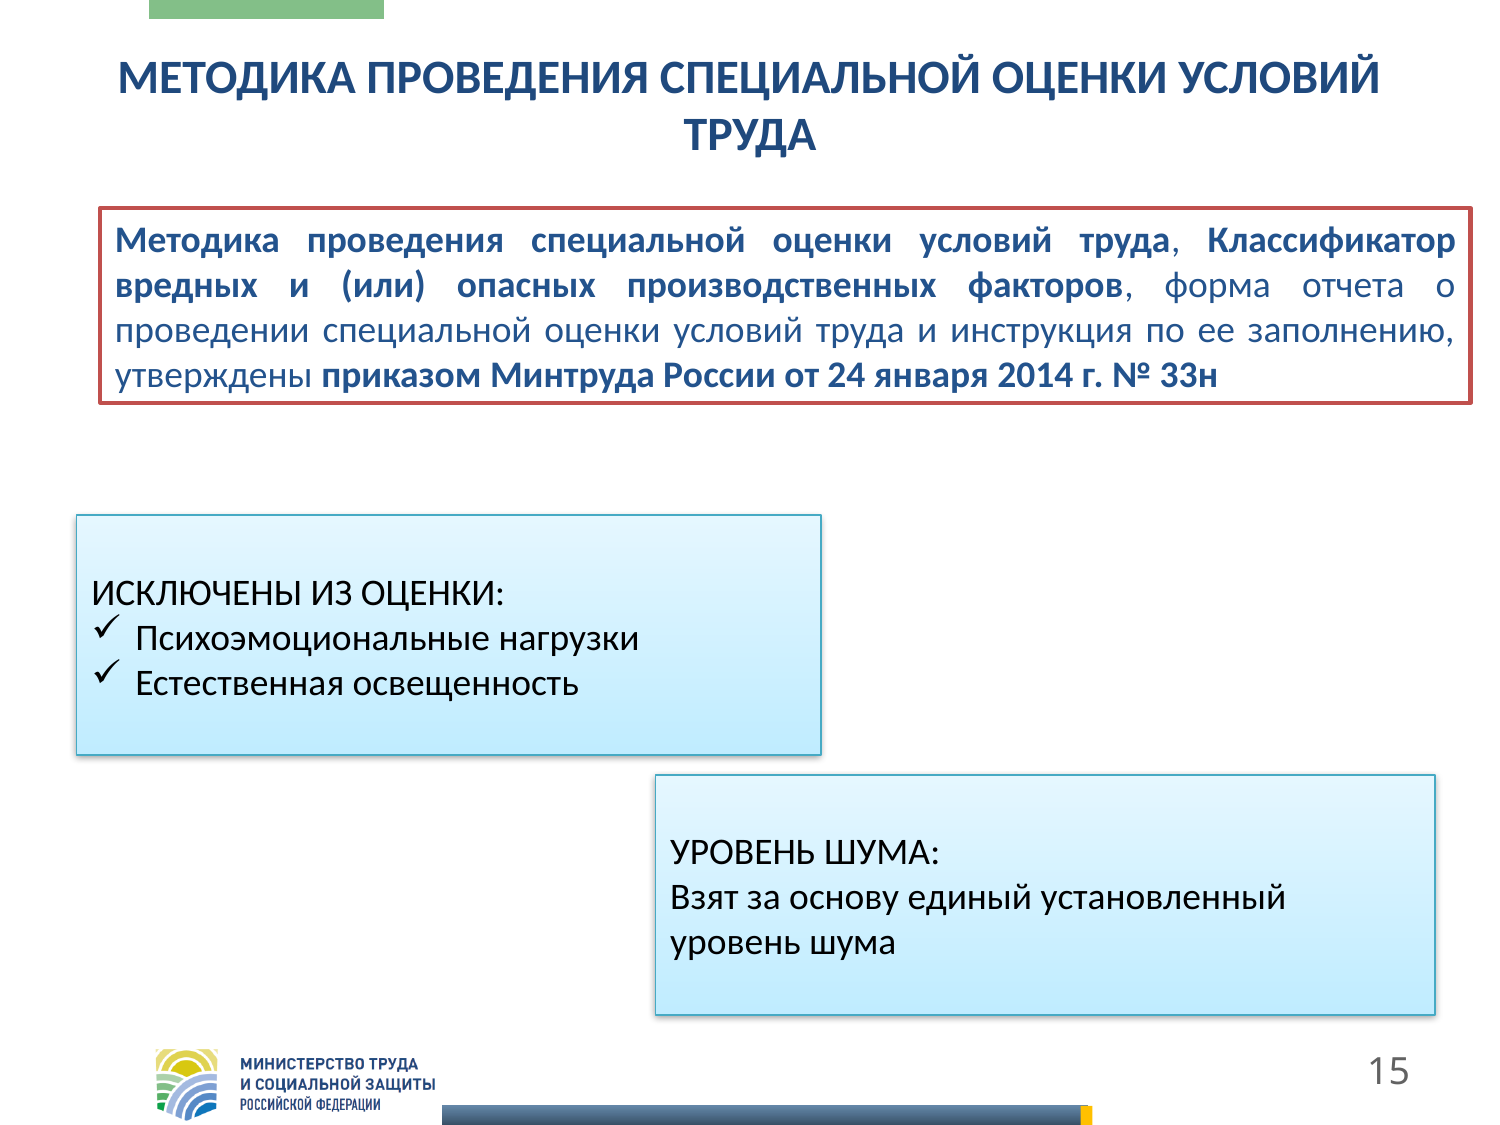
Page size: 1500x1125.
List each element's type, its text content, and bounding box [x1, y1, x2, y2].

text_box Методика проведения специальной оценки условий труда, Классификатор вредных и (или) опасных производственных факторов, форма отчета о проведении специальной оценки условий труда и инструкция по ее заполнению, утверждены приказом Минтруда России от 24 января 2014 г. № 33н [98, 206, 1473, 405]
picture [147, 1043, 444, 1125]
title МЕТОДИКА ПРОВЕДЕНИЯ СПЕЦИАЛЬНОЙ ОЦЕНКИ УСЛОВИЙ ТРУДА [40, 44, 1460, 162]
slide_number 15 [1074, 1042, 1425, 1103]
text_box УРОВЕНЬ ШУМА: Взят за основу единый установленный уровень шума [655, 774, 1436, 1016]
text_box [448, 1105, 1079, 1125]
text_box [1079, 1104, 1094, 1125]
picture [149, 0, 385, 19]
text_box ИСКЛЮЧЕНЫ ИЗ ОЦЕНКИ: Психоэмоциональные нагрузки Естественная освещенность [76, 514, 822, 756]
